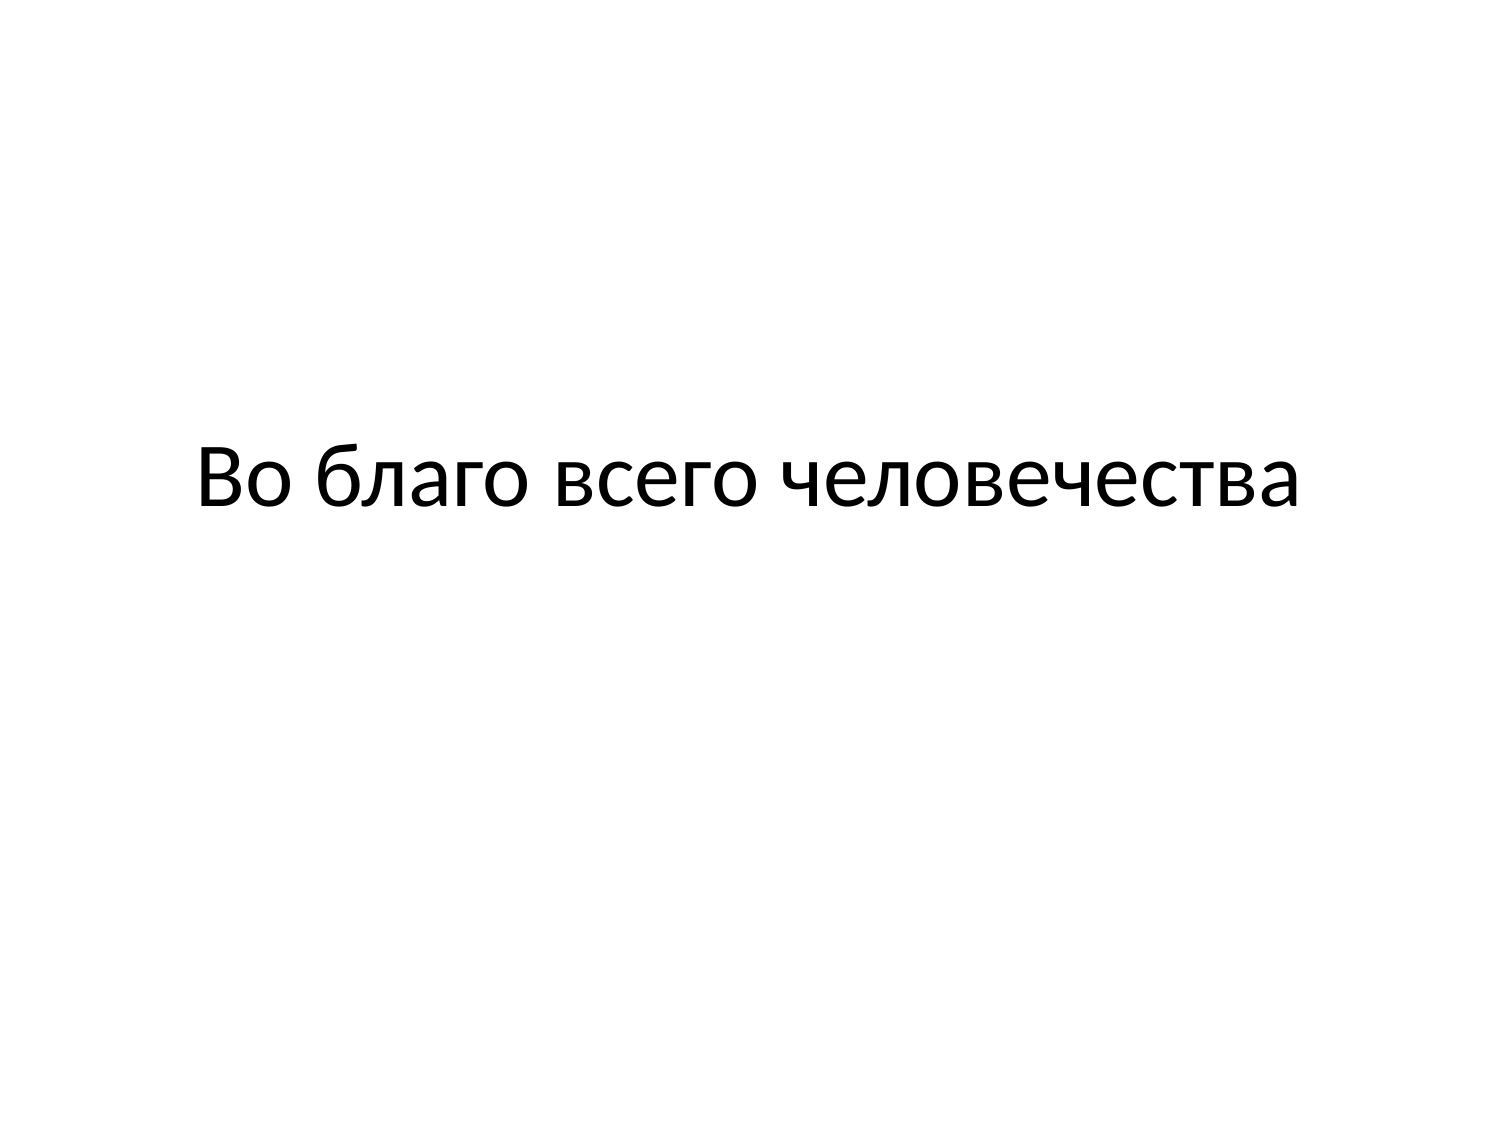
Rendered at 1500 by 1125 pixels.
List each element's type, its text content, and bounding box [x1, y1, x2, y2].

title Во благо всего человечества [112, 349, 1388, 591]
